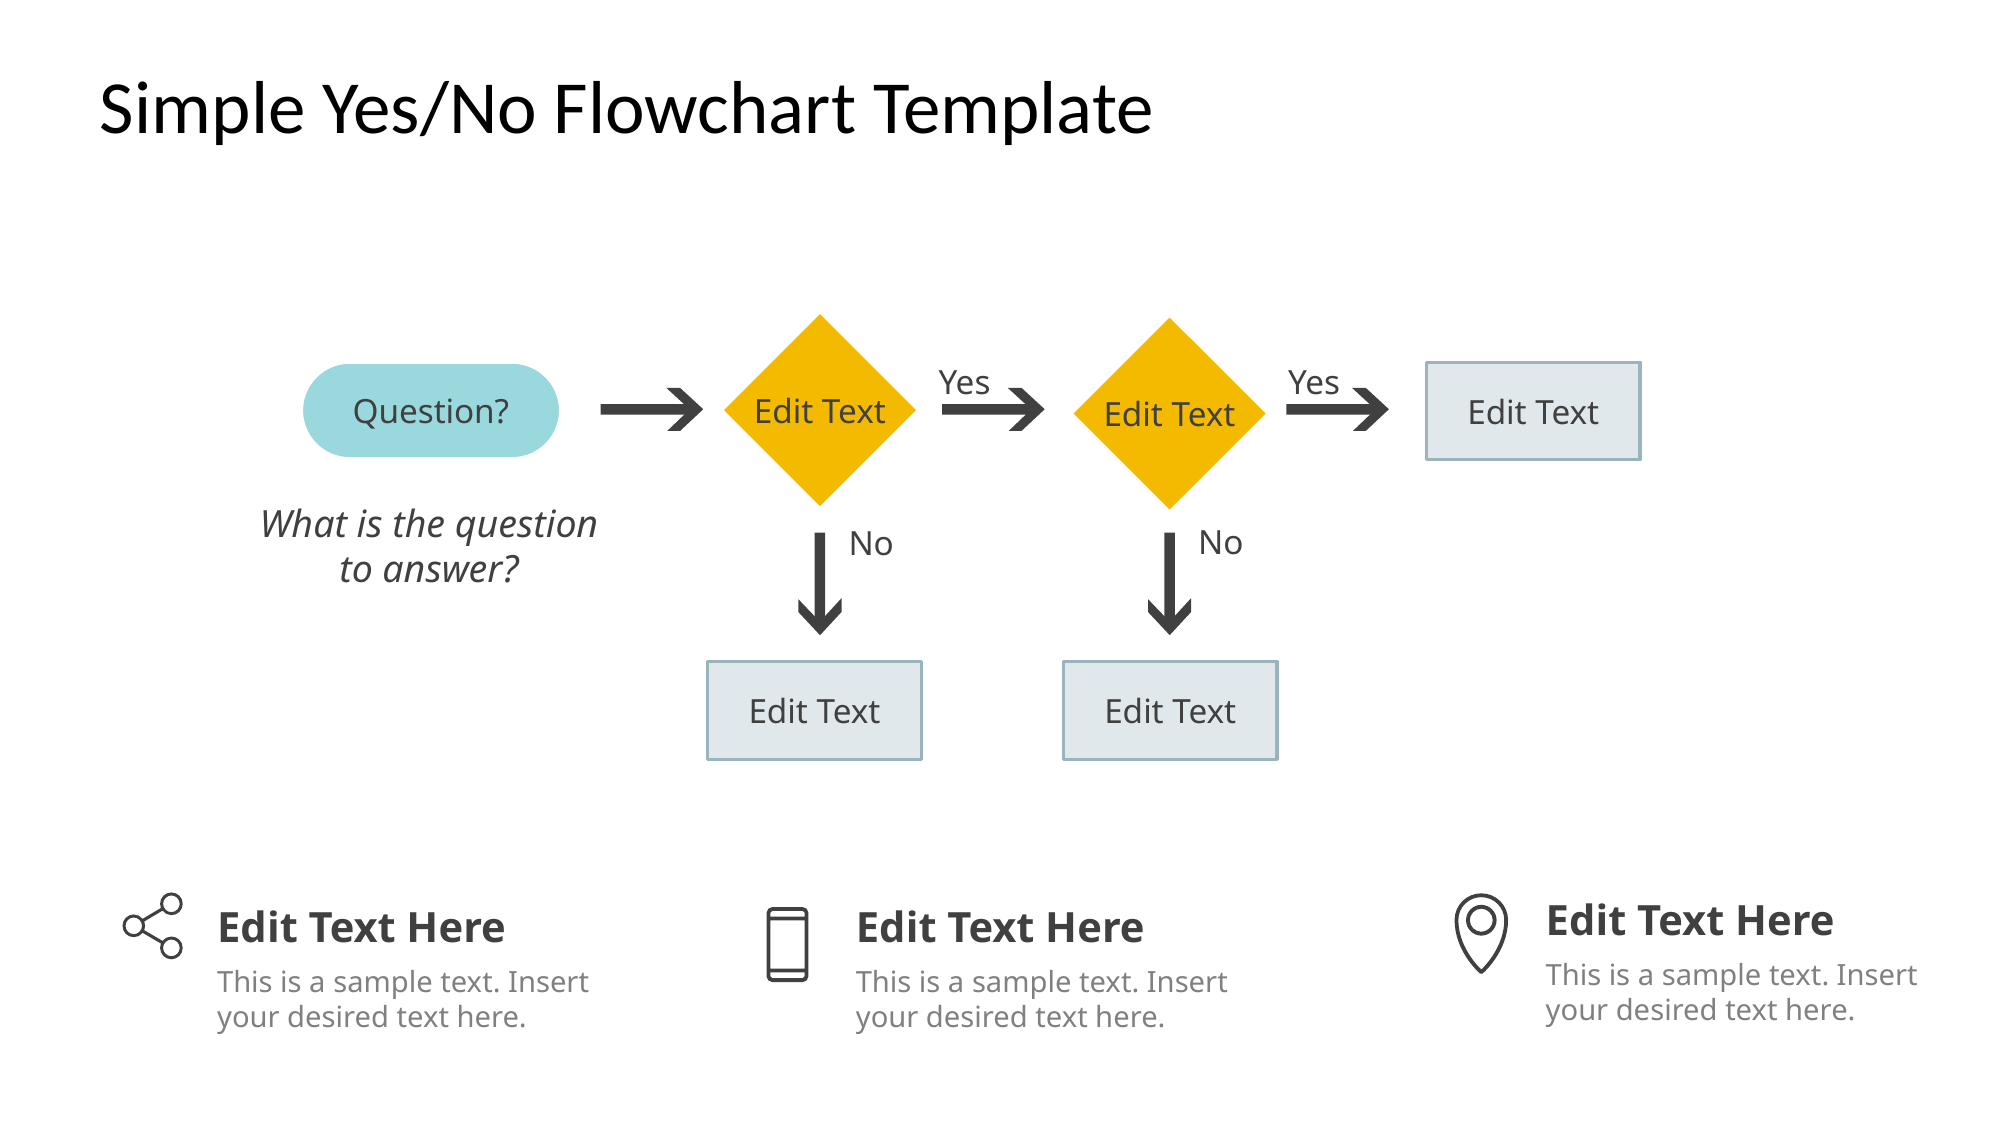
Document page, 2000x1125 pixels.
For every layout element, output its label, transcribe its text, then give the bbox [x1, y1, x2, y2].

text_box Edit Text [1424, 360, 1642, 462]
text_box What is the question to answer? [236, 492, 622, 598]
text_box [1286, 387, 1390, 432]
text_box [766, 907, 809, 983]
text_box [1118, 562, 1222, 606]
text_box No [833, 514, 999, 570]
text_box Question? [298, 359, 564, 462]
text_box Yes [1273, 353, 1438, 409]
title Simple Yes/No Flowchart Template [99, 45, 1900, 162]
text_box Edit Text Here [217, 901, 602, 952]
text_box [941, 387, 1045, 432]
text_box No [1183, 514, 1348, 569]
text_box This is a sample text. Insert your desired text here. [855, 963, 1241, 1034]
text_box [122, 892, 183, 960]
text_box Edit Text Here [1545, 893, 1931, 944]
text_box Edit Text [1061, 660, 1279, 761]
text_box [1454, 893, 1509, 974]
text_box This is a sample text. Insert your desired text here. [1545, 956, 1931, 1027]
text_box Edit Text Here [855, 901, 1241, 952]
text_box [768, 562, 872, 606]
text_box This is a sample text. Insert your desired text here. [217, 963, 602, 1034]
text_box Edit Text [1071, 315, 1268, 512]
text_box Edit Text [721, 311, 919, 509]
text_box Edit Text [706, 660, 923, 761]
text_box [600, 387, 704, 432]
text_box Yes [923, 353, 1089, 409]
